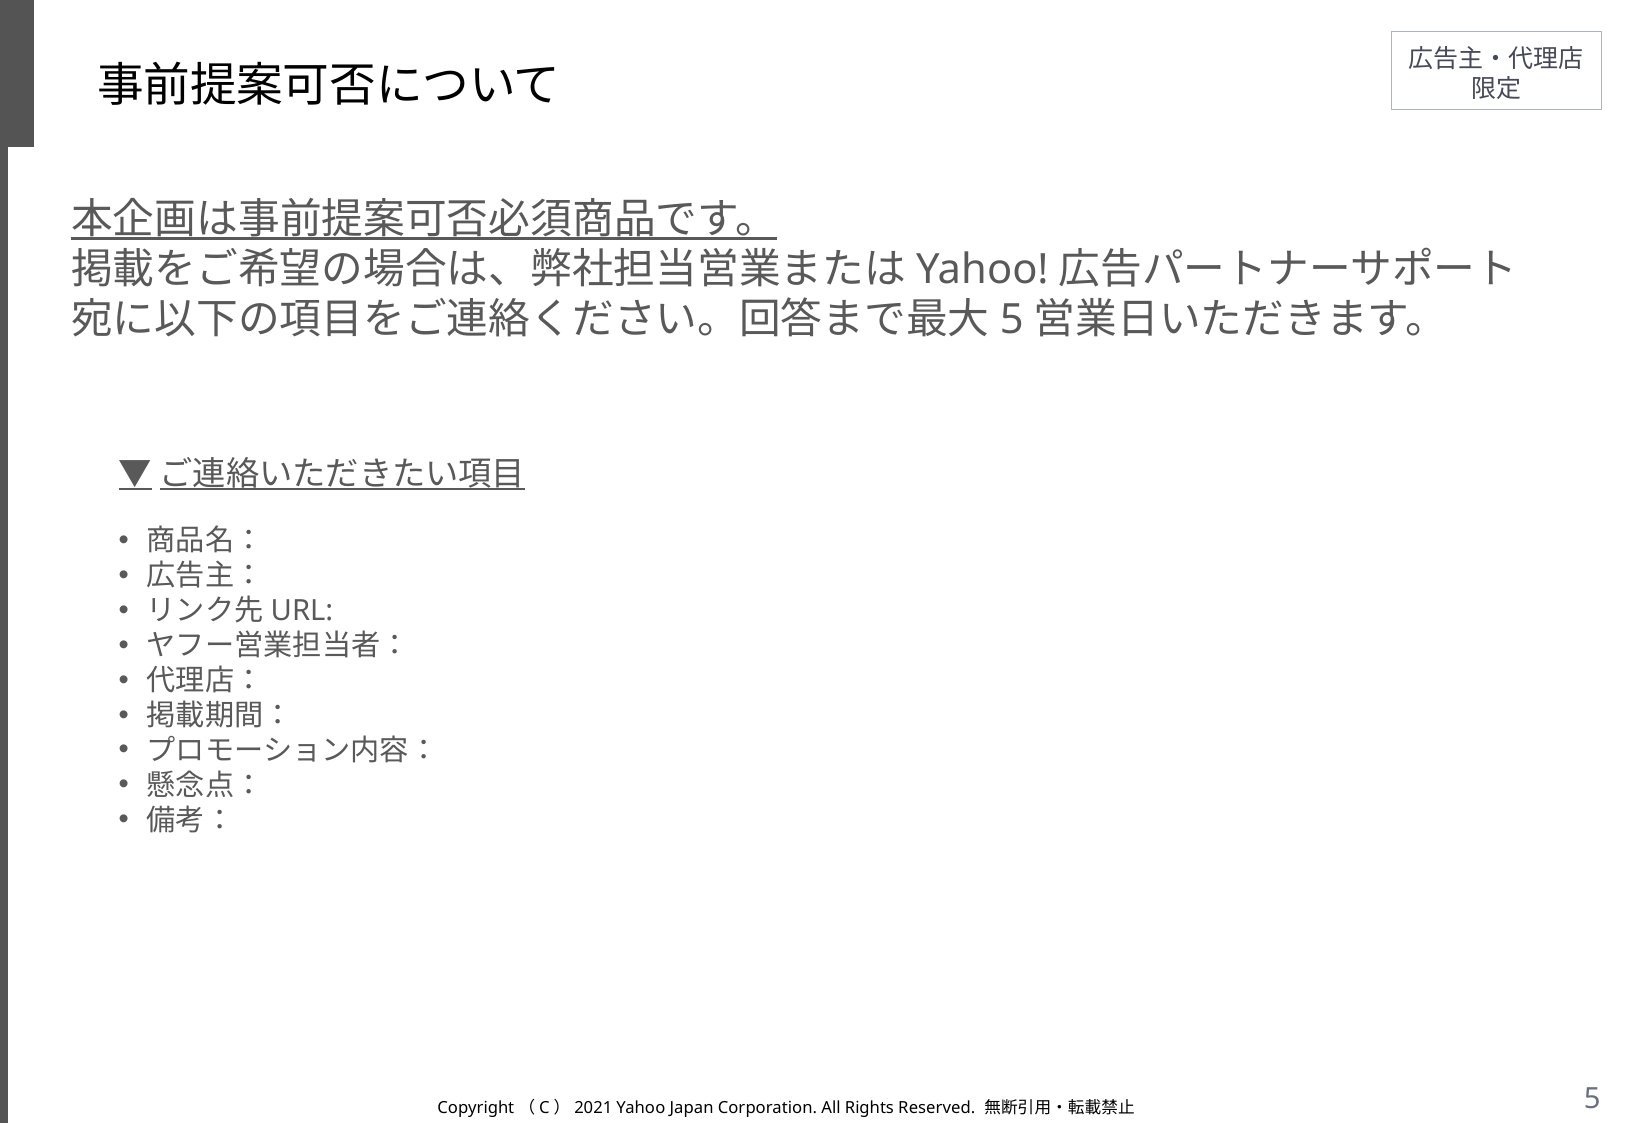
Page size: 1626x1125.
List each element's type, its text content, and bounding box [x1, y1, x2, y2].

text_box 本企画は事前提案可否必須商品です。 掲載をご希望の場合は、弊社担当営業またはYahoo!広告パートナーサポート宛に以下の項目をご連絡ください。回答まで最大5営業日いただきます。 [56, 184, 1569, 350]
title 事前提案可否について [82, 47, 1394, 119]
text_box ▼ご連絡いただきたい項目 商品名： 広告主： リンク先URL: ヤフー営業担当者： 代理店： 掲載期間： プロモーション内容： 懸念点： 備考： [103, 444, 712, 844]
footer Copyright（C）2021 Yahoo Japan Corporation. All Rights Reserved. 無断引用・転載禁止 [422, 1089, 1167, 1125]
